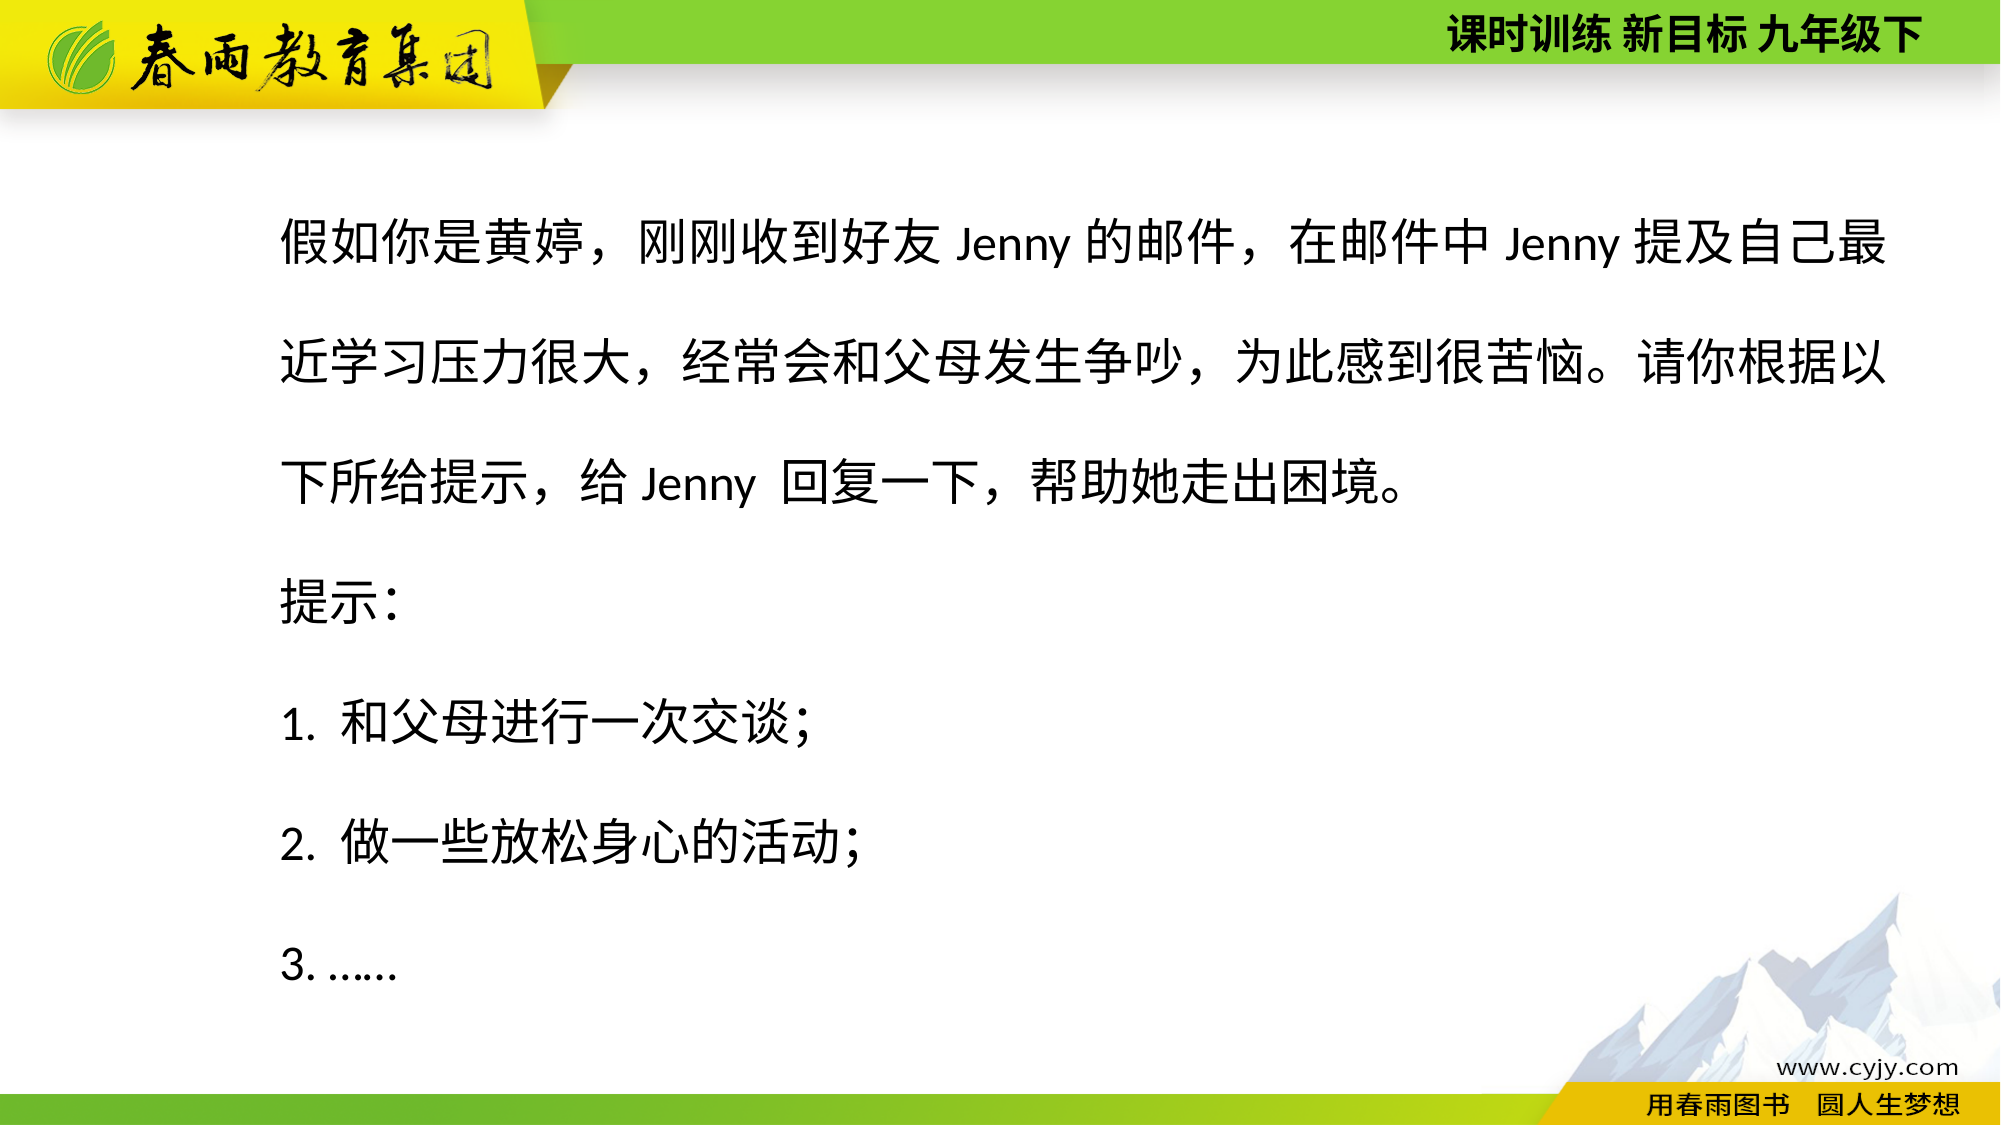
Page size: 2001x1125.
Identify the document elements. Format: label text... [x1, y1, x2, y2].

picture [0, 0, 2001, 1125]
text_box 假如你是黄婷，刚刚收到好友Jenny的邮件，在邮件中Jenny提及自己最近学习压力很大，经常会和父母发生争吵，为此感到很苦恼。请你根据以下所给提示，给Jenny 回复一下，帮助她走出困境。 提示： 1. 和父母进行一次交谈； 2. 做一些放松身心的活动； 3. …… [264, 142, 1903, 998]
